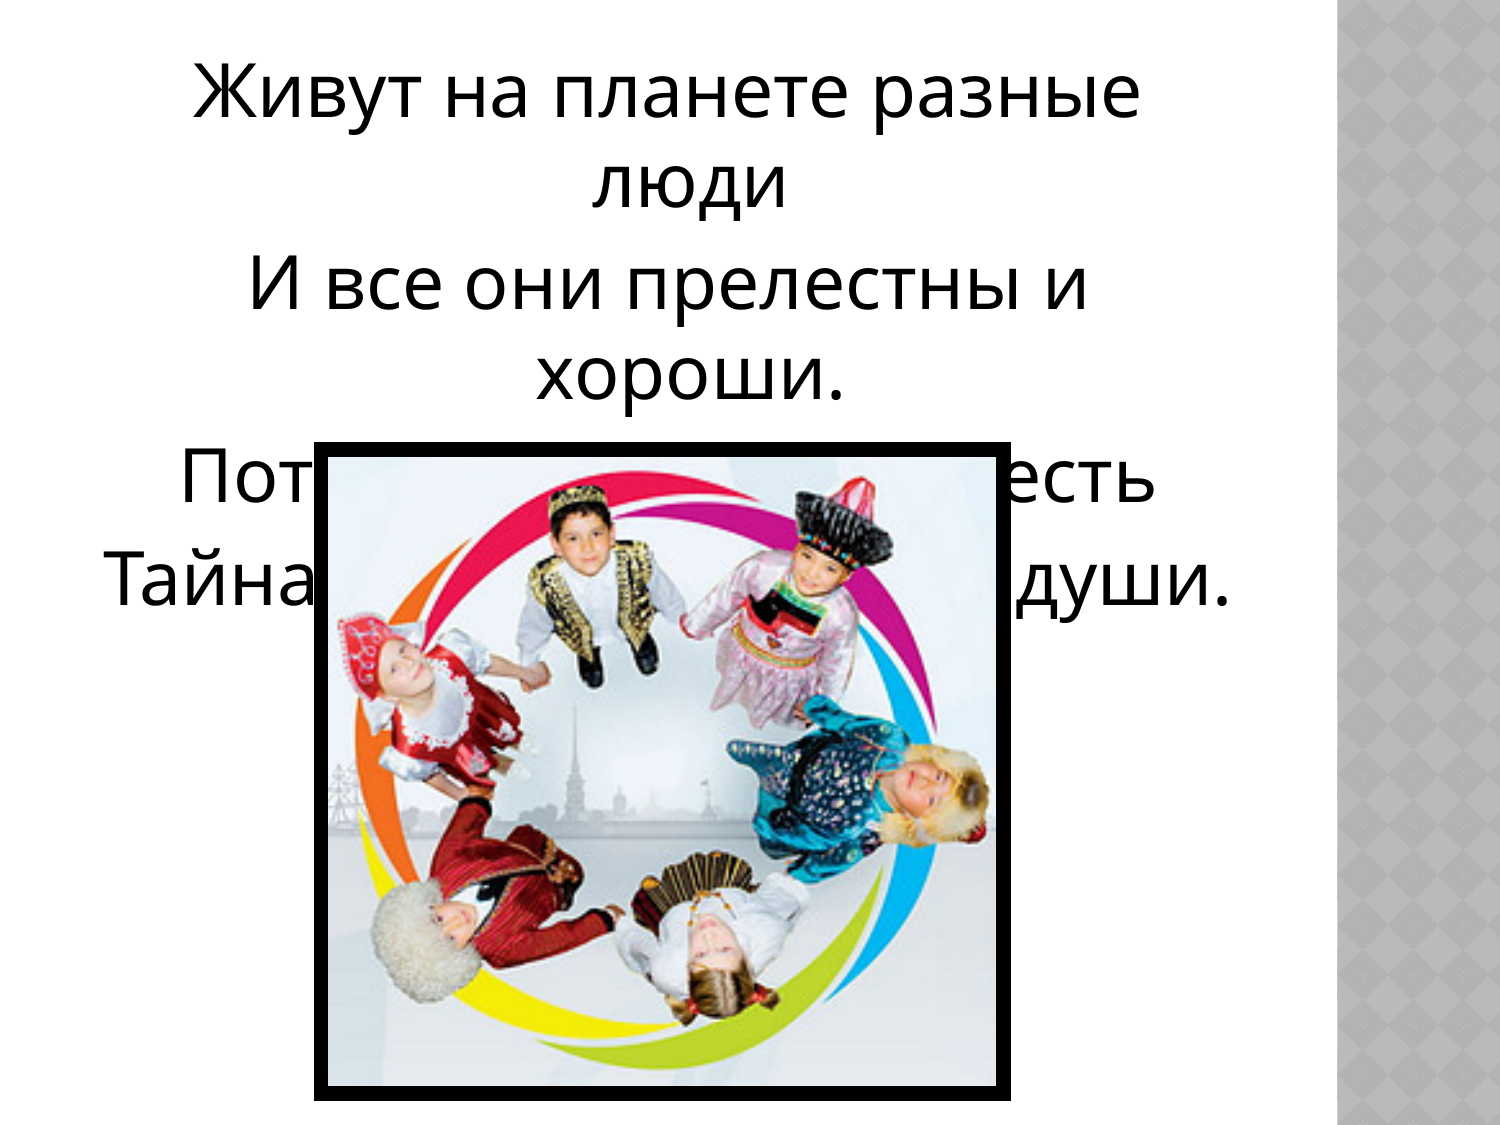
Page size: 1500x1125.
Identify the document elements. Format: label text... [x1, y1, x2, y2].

picture [327, 456, 997, 1087]
list Живут на планете разные люди И все они прелестны и хороши. Потому что у каждого есть Тайна его человеческой души. [75, 35, 1263, 1059]
